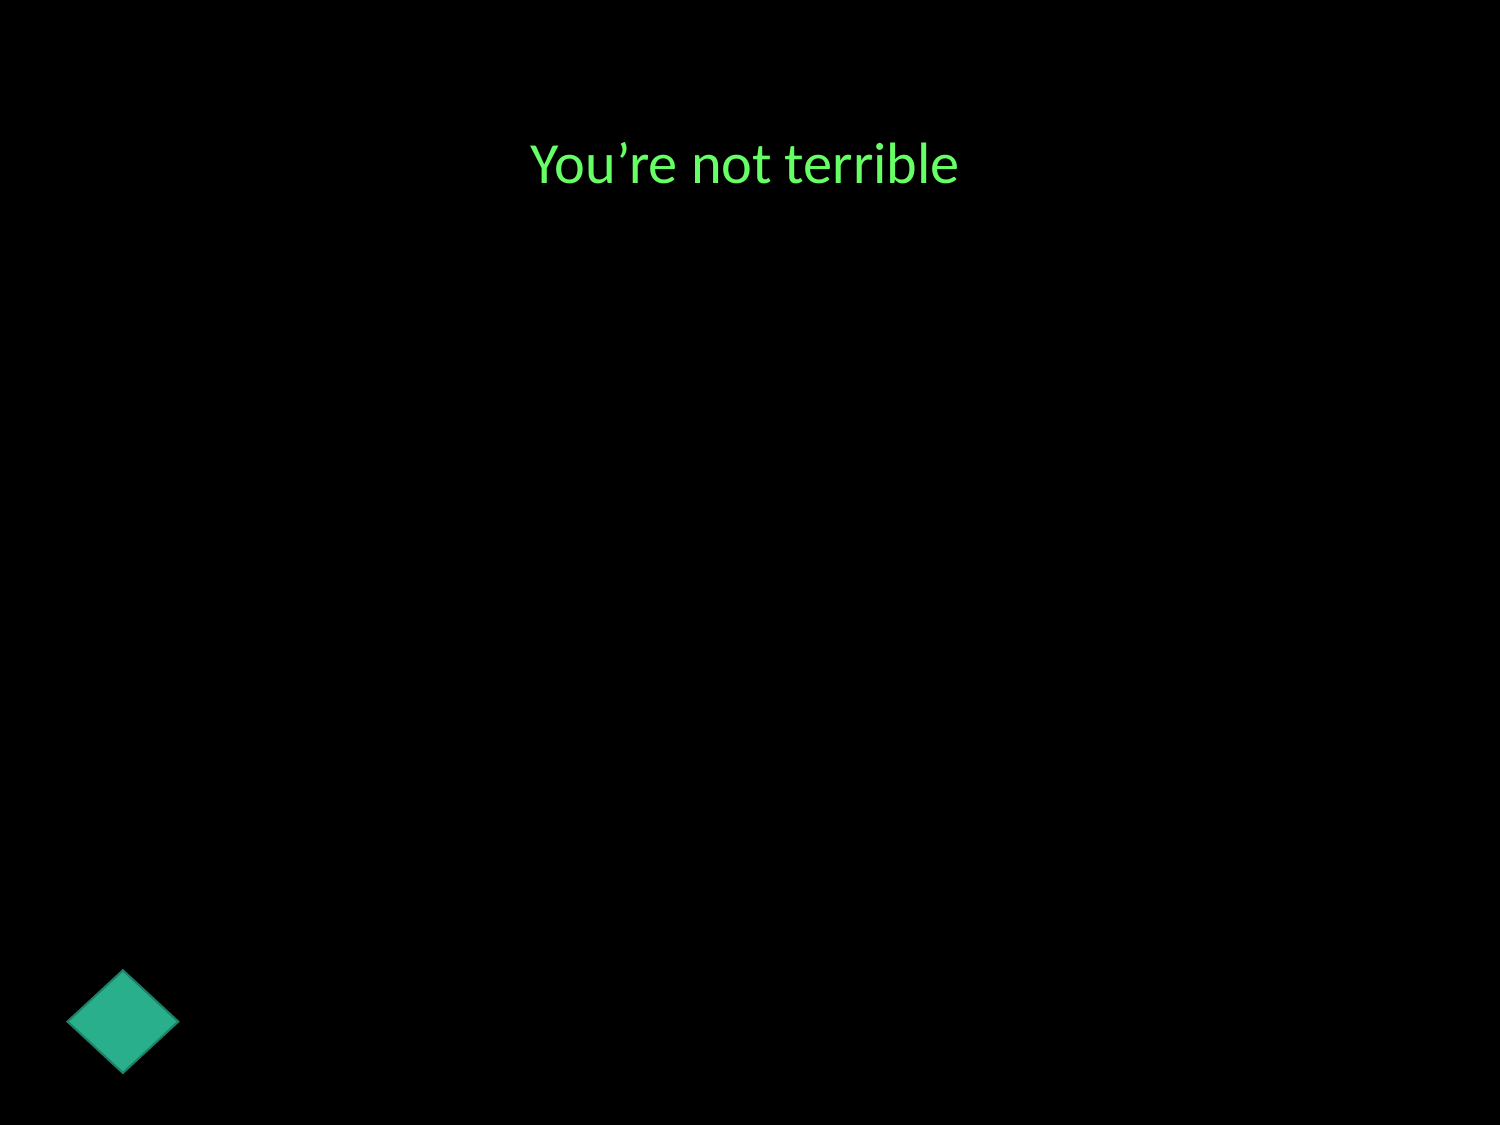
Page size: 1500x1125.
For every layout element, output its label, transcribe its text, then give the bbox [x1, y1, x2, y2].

text_box [65, 968, 180, 1075]
text_box You’re not terrible [516, 117, 975, 248]
